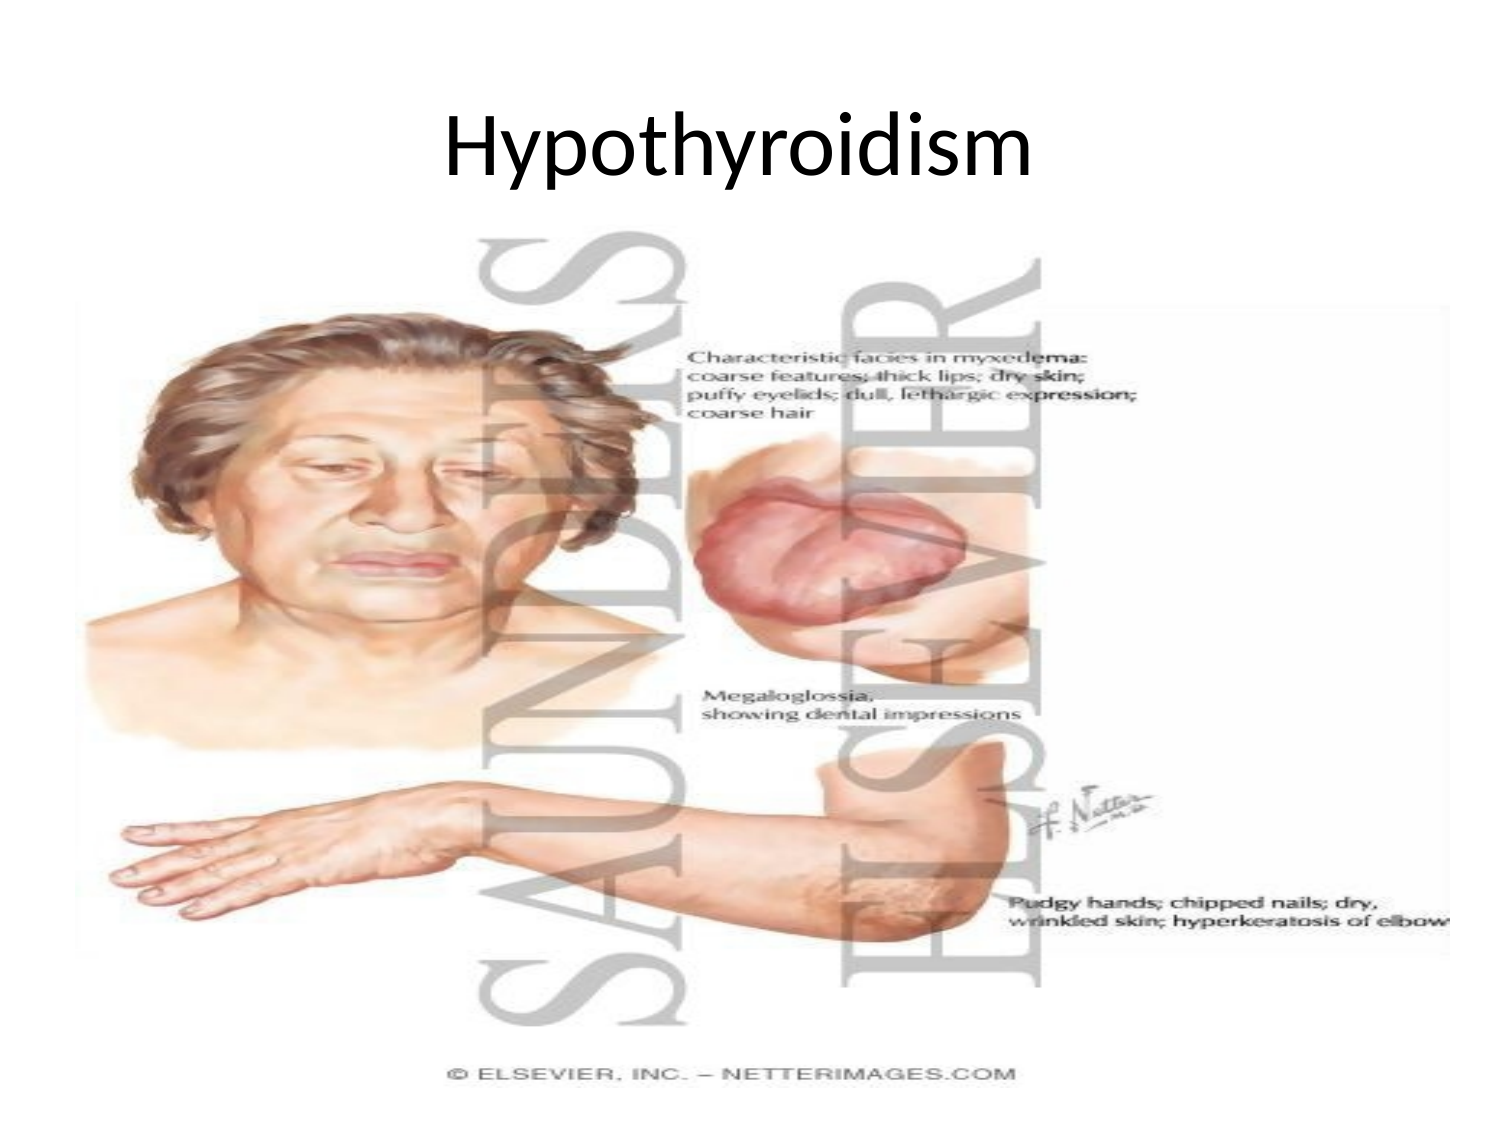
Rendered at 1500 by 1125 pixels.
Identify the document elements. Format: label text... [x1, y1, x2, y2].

title Hypothyroidism [75, 45, 1425, 198]
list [74, 199, 1451, 1088]
